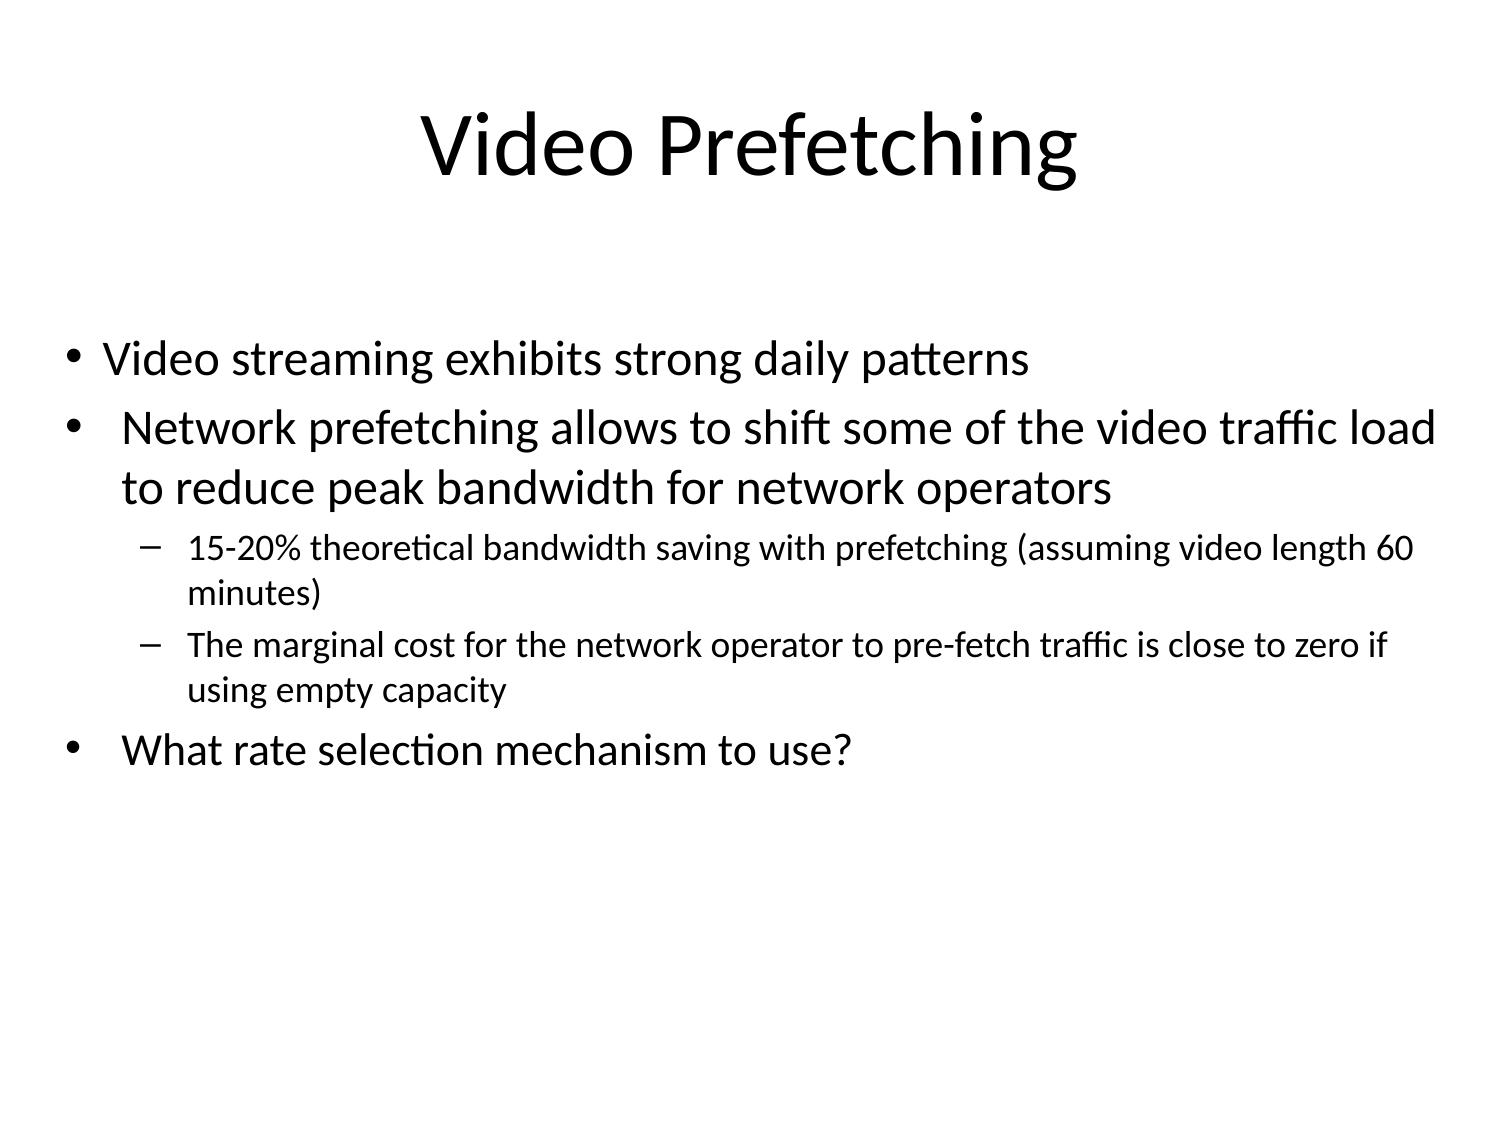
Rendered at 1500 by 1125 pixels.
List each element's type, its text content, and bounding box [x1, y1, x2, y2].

list Video streaming exhibits strong daily patterns Network prefetching allows to shift some of the video traffic load to reduce peak bandwidth for network operators 15-20% theoretical bandwidth saving with prefetching (assuming video length 60 minutes) The marginal cost for the network operator to pre-fetch traffic is close to zero if using empty capacity What rate selection mechanism to use? [50, 317, 1460, 1032]
title Video Prefetching [75, 45, 1425, 233]
